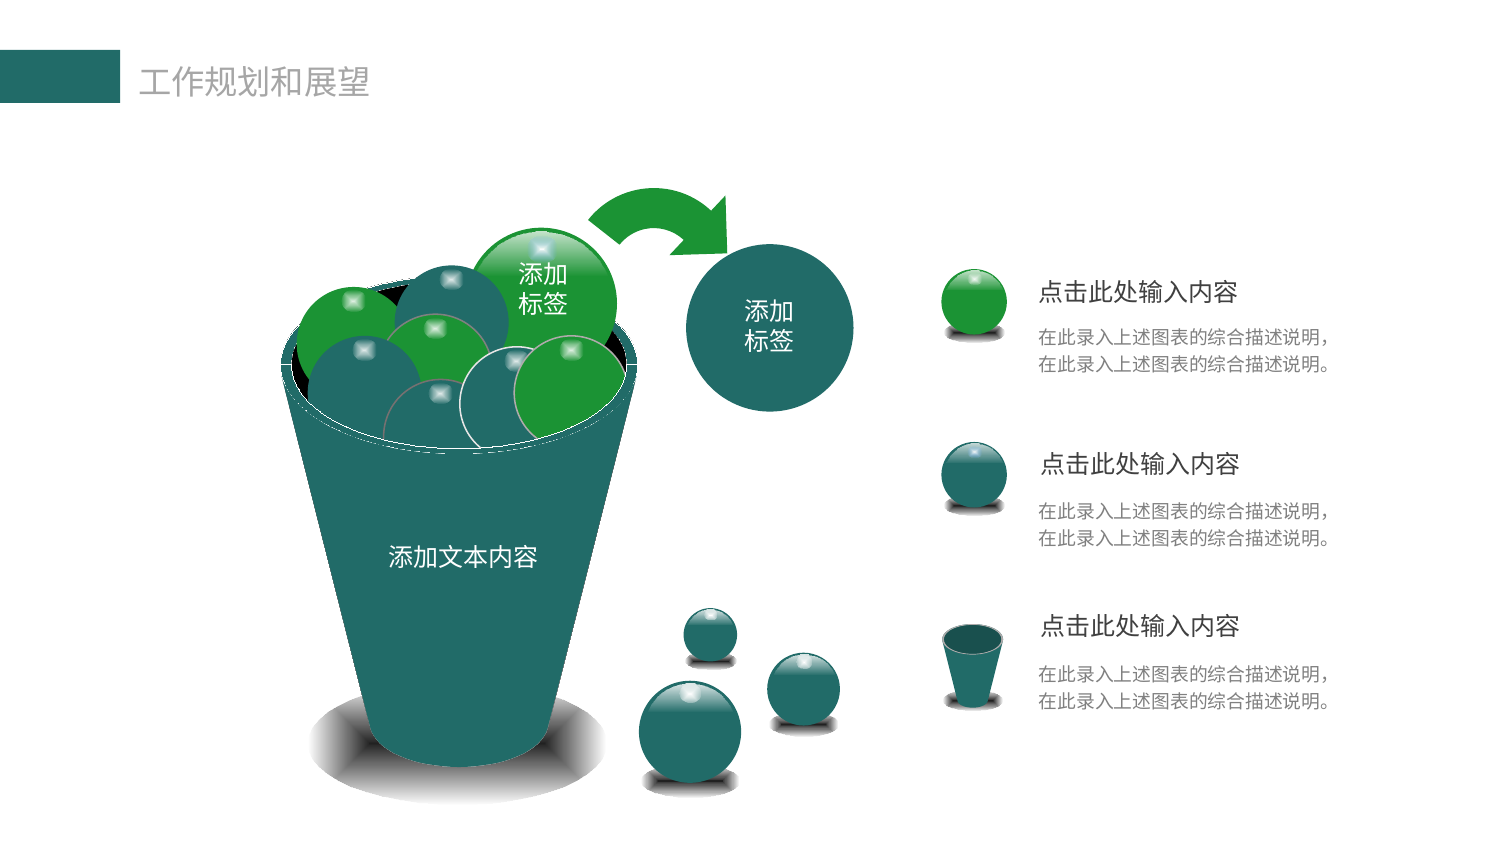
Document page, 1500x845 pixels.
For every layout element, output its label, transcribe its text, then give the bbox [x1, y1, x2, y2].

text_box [638, 680, 742, 798]
text_box 在此录入上述图表的综合描述说明，在此录入上述图表的综合描述说明。 [1024, 488, 1368, 557]
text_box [686, 244, 854, 412]
text_box 在此录入上述图表的综合描述说明，在此录入上述图表的综合描述说明。 [1024, 314, 1368, 383]
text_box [941, 441, 1007, 516]
text_box 点击此处输入内容 [1024, 269, 1349, 314]
text_box 在此录入上述图表的综合描述说明，在此录入上述图表的综合描述说明。 [1024, 650, 1368, 719]
text_box [588, 188, 727, 256]
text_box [941, 624, 1004, 711]
text_box 点击此处输入内容 [1026, 603, 1351, 648]
text_box 点击此处输入内容 [1026, 441, 1351, 486]
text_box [683, 608, 738, 670]
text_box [280, 227, 638, 805]
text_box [941, 269, 1007, 343]
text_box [767, 652, 840, 737]
